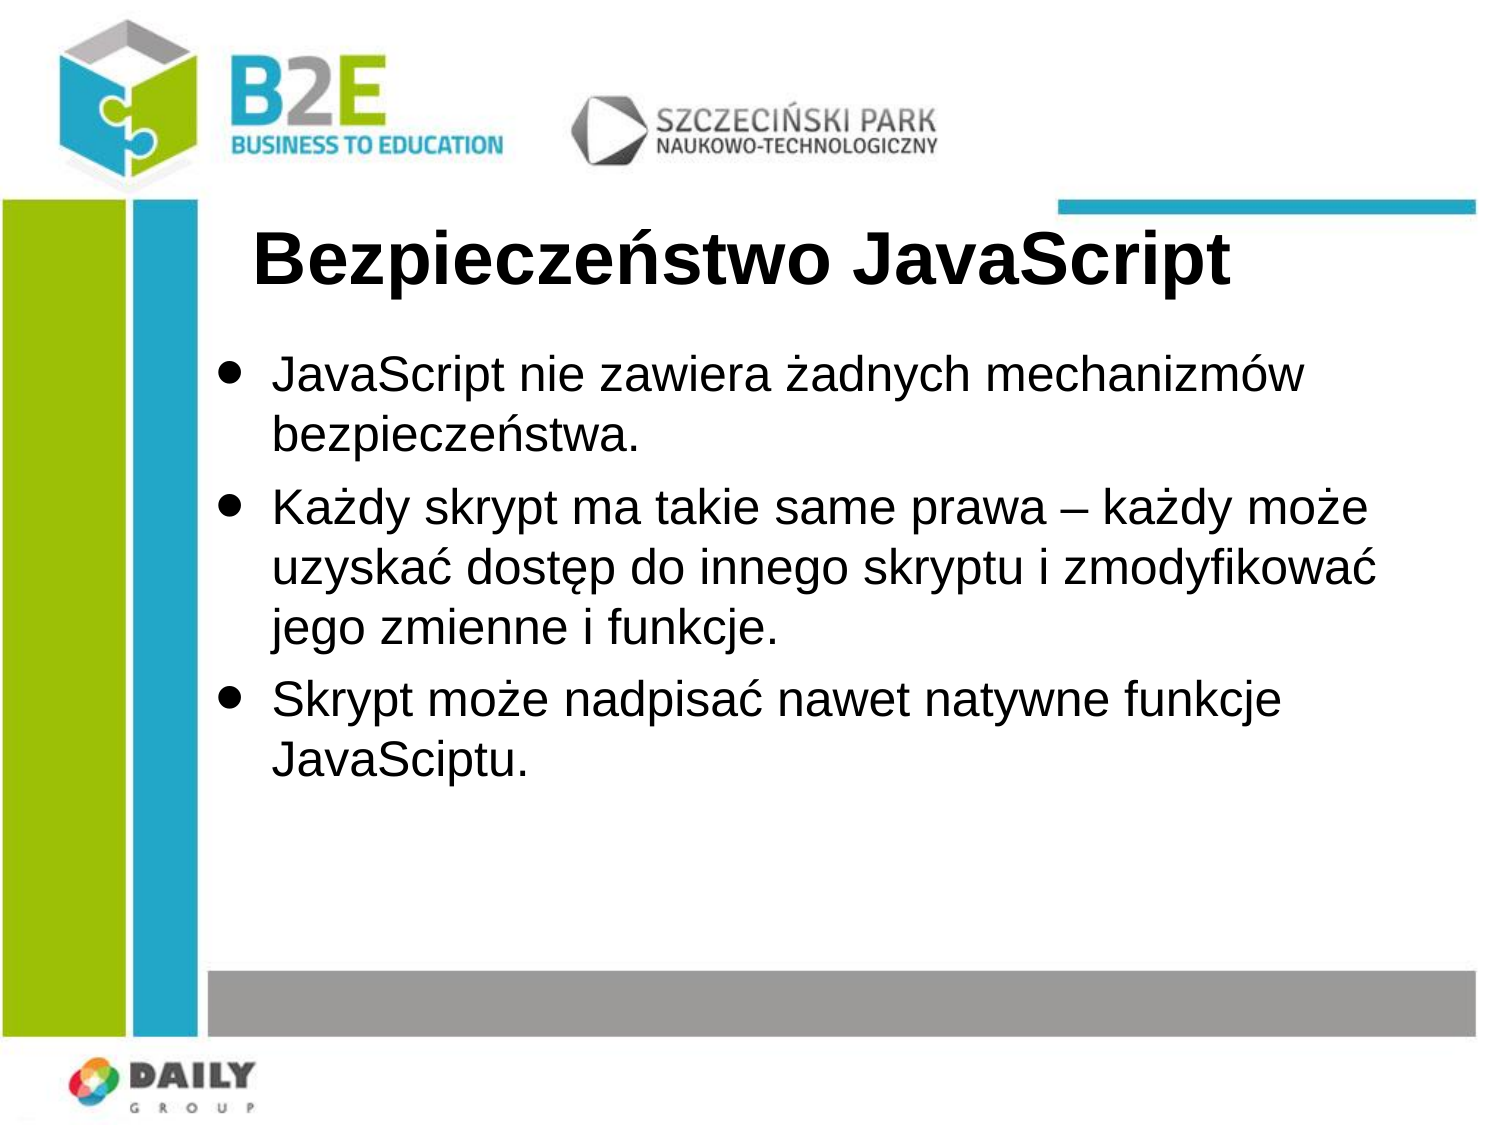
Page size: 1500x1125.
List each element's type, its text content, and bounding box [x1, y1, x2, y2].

picture [0, 0, 1500, 1125]
list JavaScript nie zawiera żadnych mechanizmów bezpieczeństwa. Każdy skrypt ma takie same prawa – każdy może uzyskać dostęp do innego skryptu i zmodyfikować jego zmienne i funkcje. Skrypt może nadpisać nawet natywne funkcje JavaSciptu. [200, 326, 1473, 966]
title Bezpieczeństwo JavaScript [200, 218, 1473, 315]
